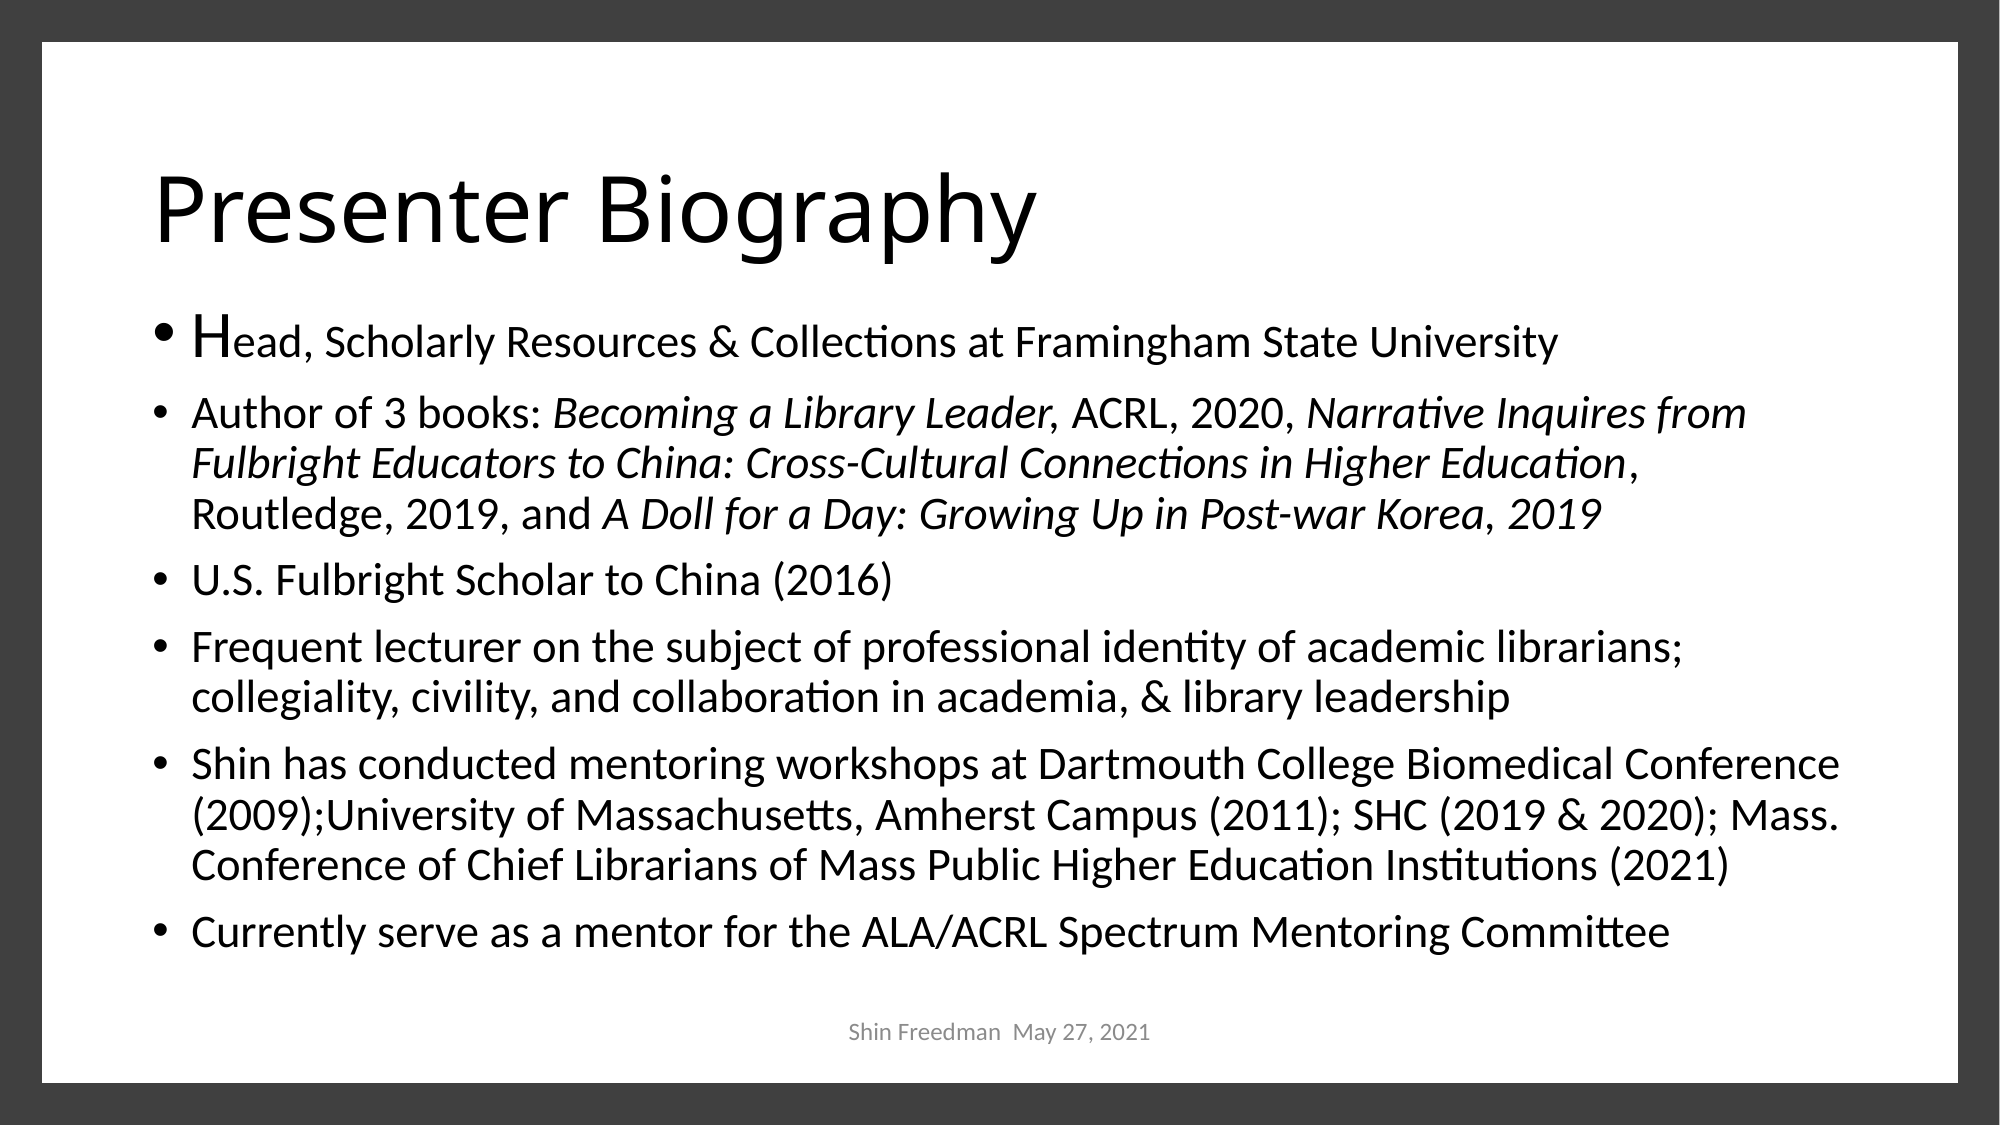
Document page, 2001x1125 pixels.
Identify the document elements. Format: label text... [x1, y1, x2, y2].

title Presenter Biography [137, 103, 1863, 292]
footer Shin Freedman May 27, 2021 [662, 1000, 1338, 1060]
text_box [52, 51, 1948, 1073]
list Head, Scholarly Resources & Collections at Framingham State University Author of 3 books: Becoming a Library Leader, ACRL, 2020, Narrative Inquires from Fulbright Educators to China: Cross-Cultural Connections in Higher Education, Routledge, 2019, and A Doll for a Day: Growing Up in Post-war Korea, 2019 U.S. Fulbright Scholar to China (2016) Frequent lecturer on the subject of professional identity of academic librarians; collegiality, civility, and collaboration in academia, & library leadership Shin has conducted mentoring workshops at Dartmouth College Biomedical Conference (2009);University of Massachusetts, Amherst Campus (2011); SHC (2019 & 2020); Mass. Conference of Chief Librarians of Mass Public Higher Education Institutions (2021) Currently serve as a mentor for the ALA/ACRL Spectrum Mentoring Committee [137, 292, 1863, 973]
text_box [0, 0, 2000, 1125]
